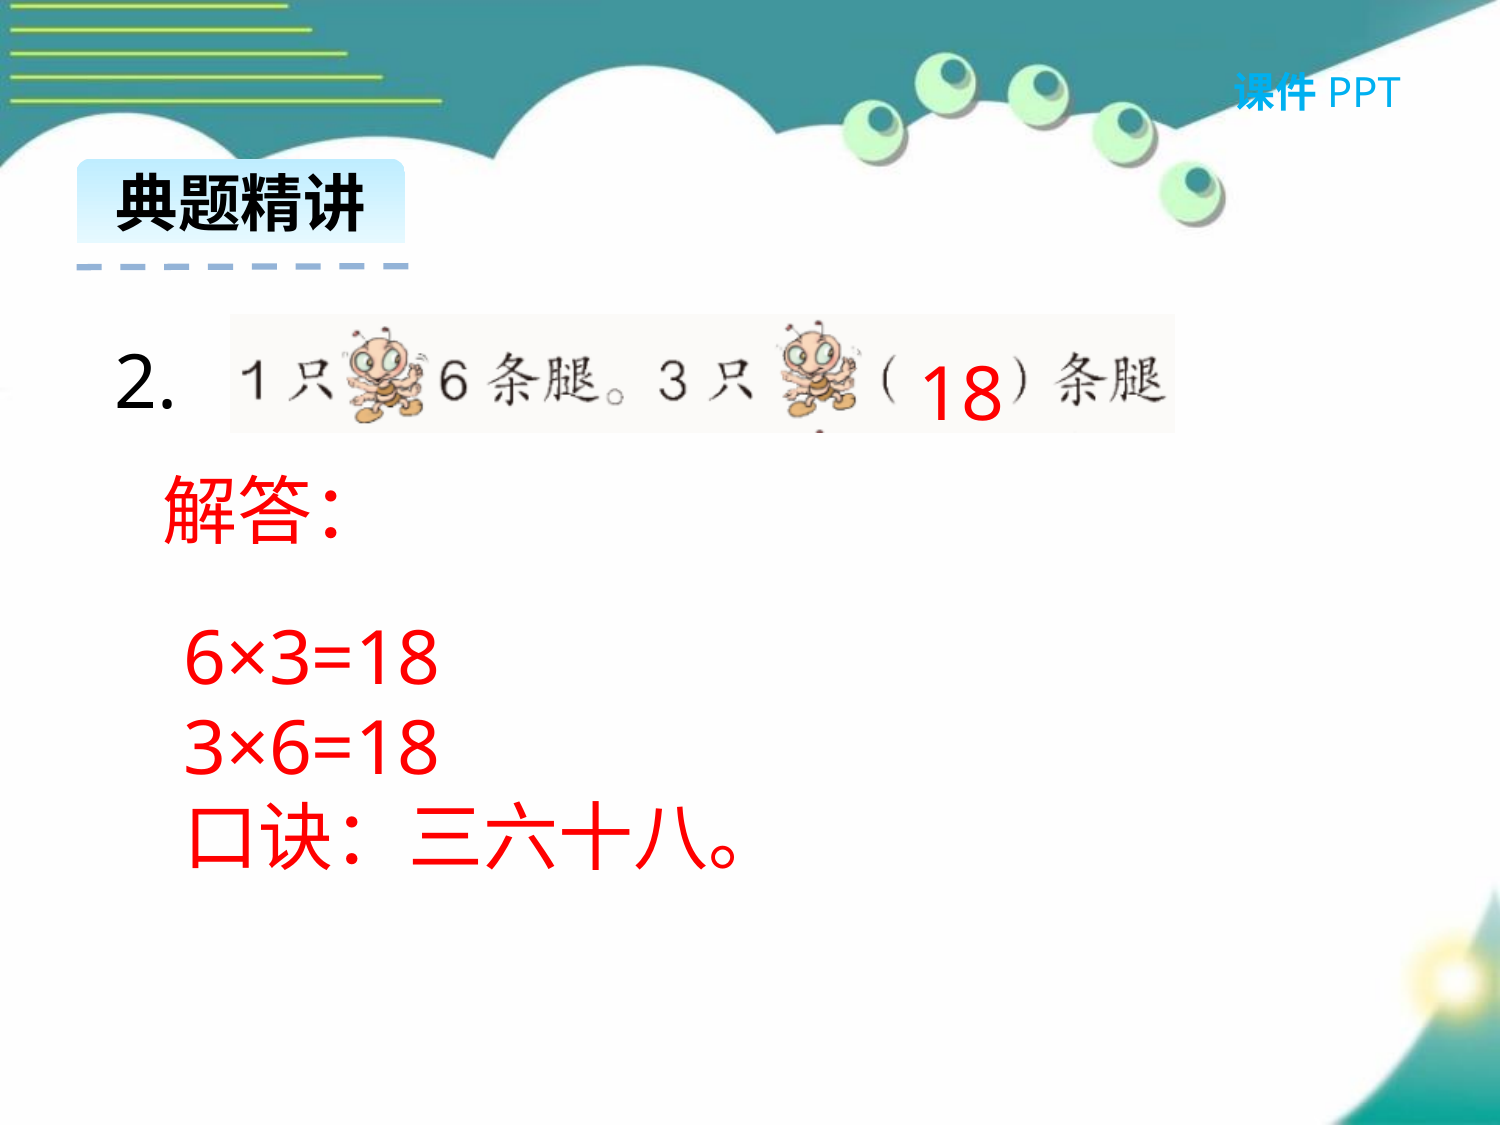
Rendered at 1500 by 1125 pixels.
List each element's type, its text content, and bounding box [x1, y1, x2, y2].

picture [0, 0, 1500, 1125]
text_box 2. [100, 326, 224, 431]
text_box 解答： [147, 456, 538, 561]
text_box 典题精讲 [76, 158, 405, 244]
text_box 课件PPT [1218, 58, 1418, 124]
text_box 6×3=18 3×6=18 口诀：三六十八。 [183, 609, 1281, 880]
